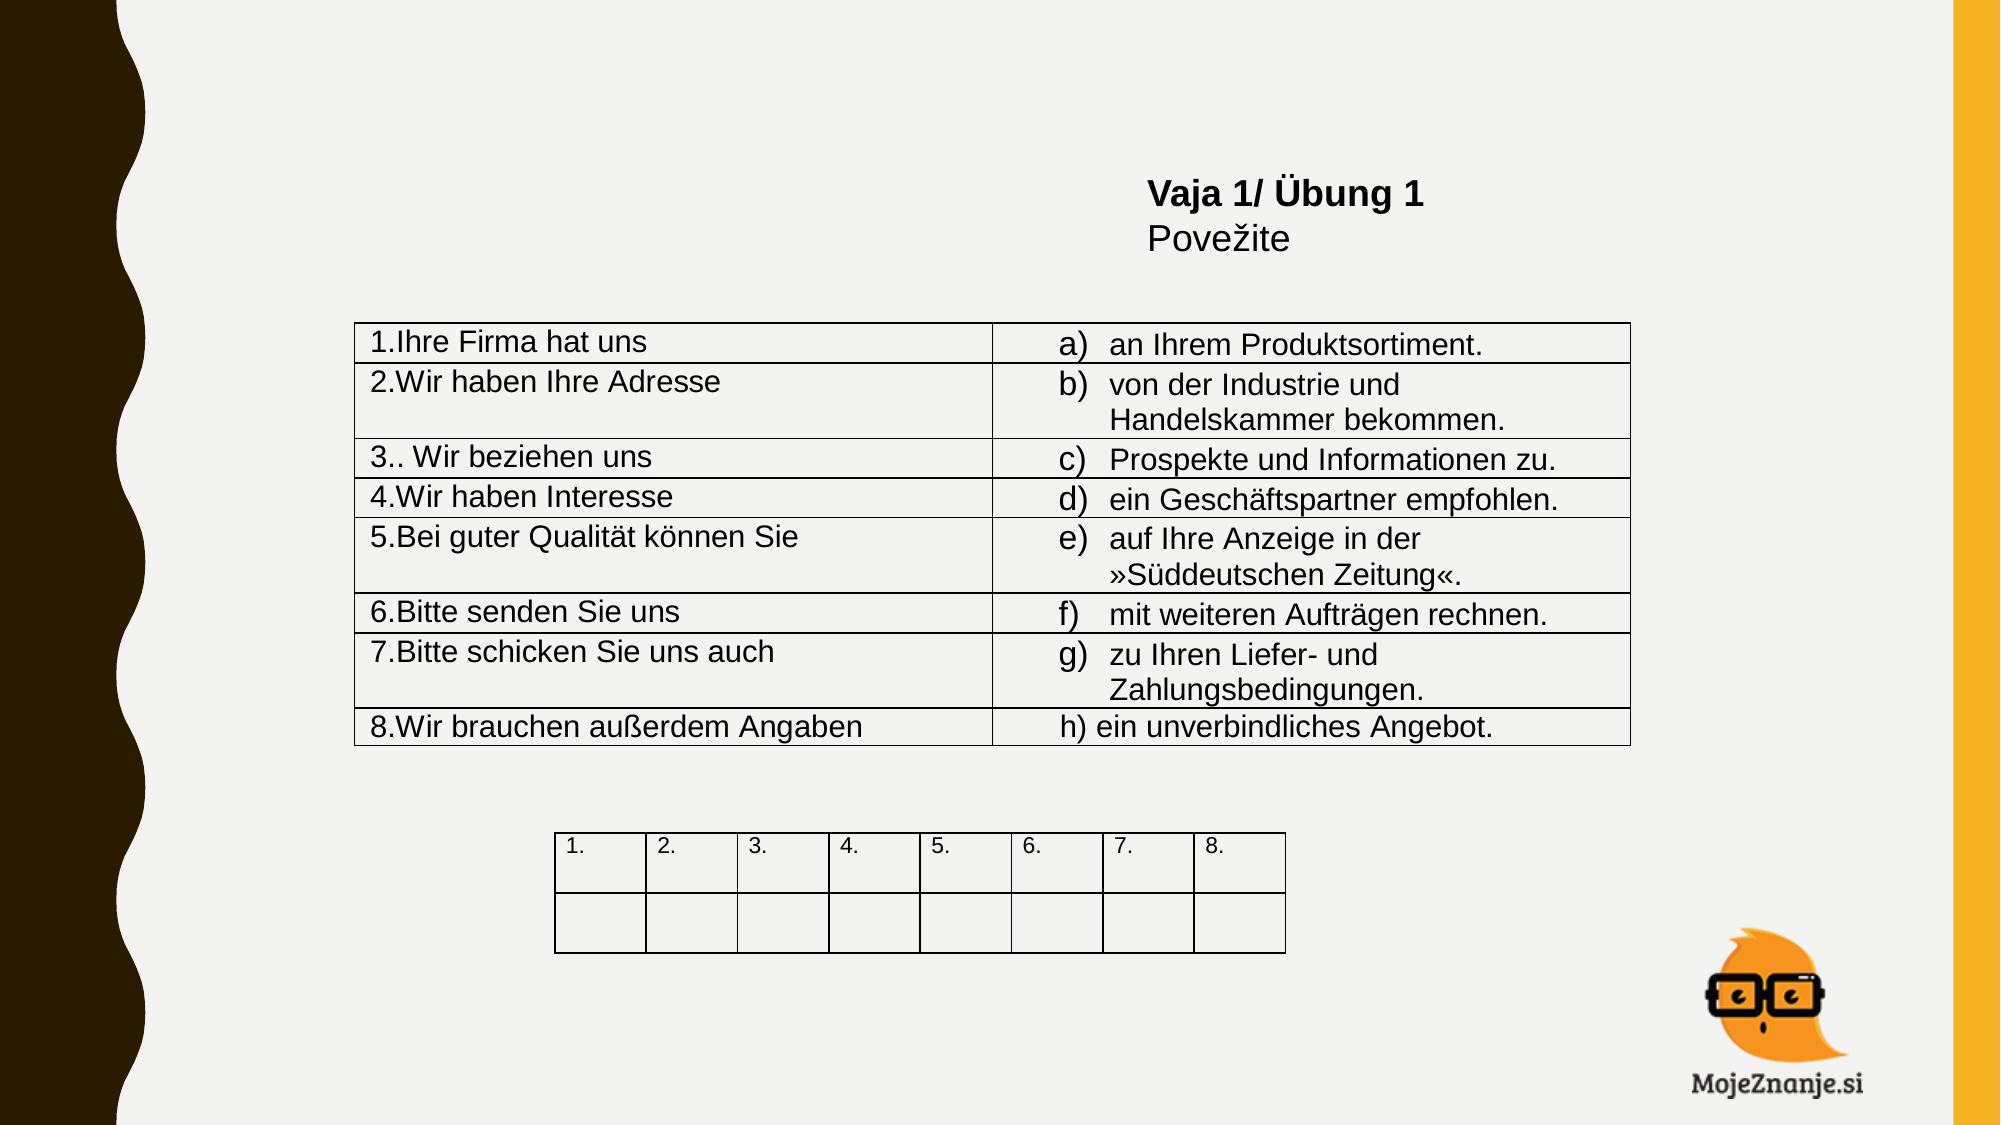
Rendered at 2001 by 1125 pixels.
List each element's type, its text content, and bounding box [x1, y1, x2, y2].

table_header 4. [830, 834, 919, 892]
table_cell [921, 894, 1011, 952]
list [353, 322, 1633, 785]
table_header 6. [1012, 834, 1102, 892]
table_header 1. [556, 834, 645, 892]
table_header 5. [921, 834, 1011, 892]
table_cell [1104, 894, 1193, 952]
text_box Vaja 1/ Übung 1 Povežite [1132, 161, 1440, 312]
table_cell [1195, 894, 1285, 952]
table_cell [556, 894, 645, 952]
table_cell [830, 894, 919, 952]
table_header 7. [1104, 834, 1193, 892]
table_header 2. [647, 834, 737, 892]
picture [1692, 926, 1863, 1099]
table_header 8. [1195, 834, 1285, 892]
table_header 3. [738, 834, 828, 892]
table_cell [738, 894, 828, 952]
table_cell [647, 894, 737, 952]
table_cell [1012, 894, 1102, 952]
